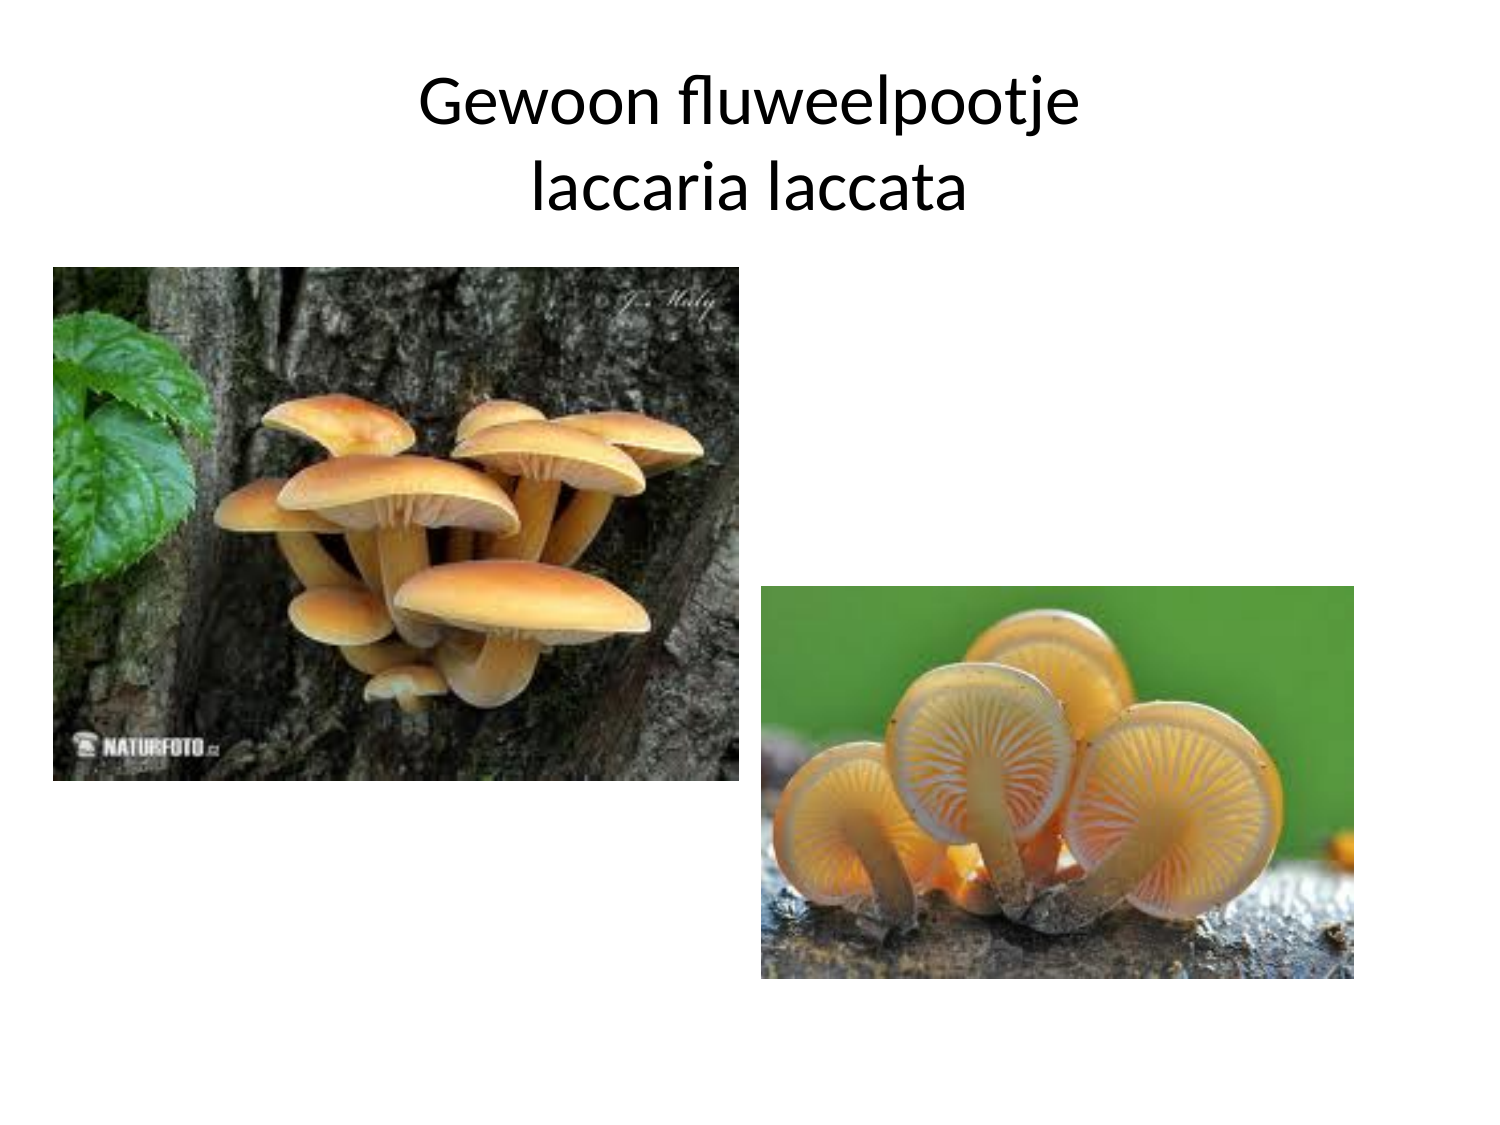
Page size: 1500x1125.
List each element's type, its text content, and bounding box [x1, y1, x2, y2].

picture [761, 585, 1354, 979]
title Gewoon fluweelpootje laccaria laccata [75, 45, 1425, 233]
picture [52, 266, 739, 781]
